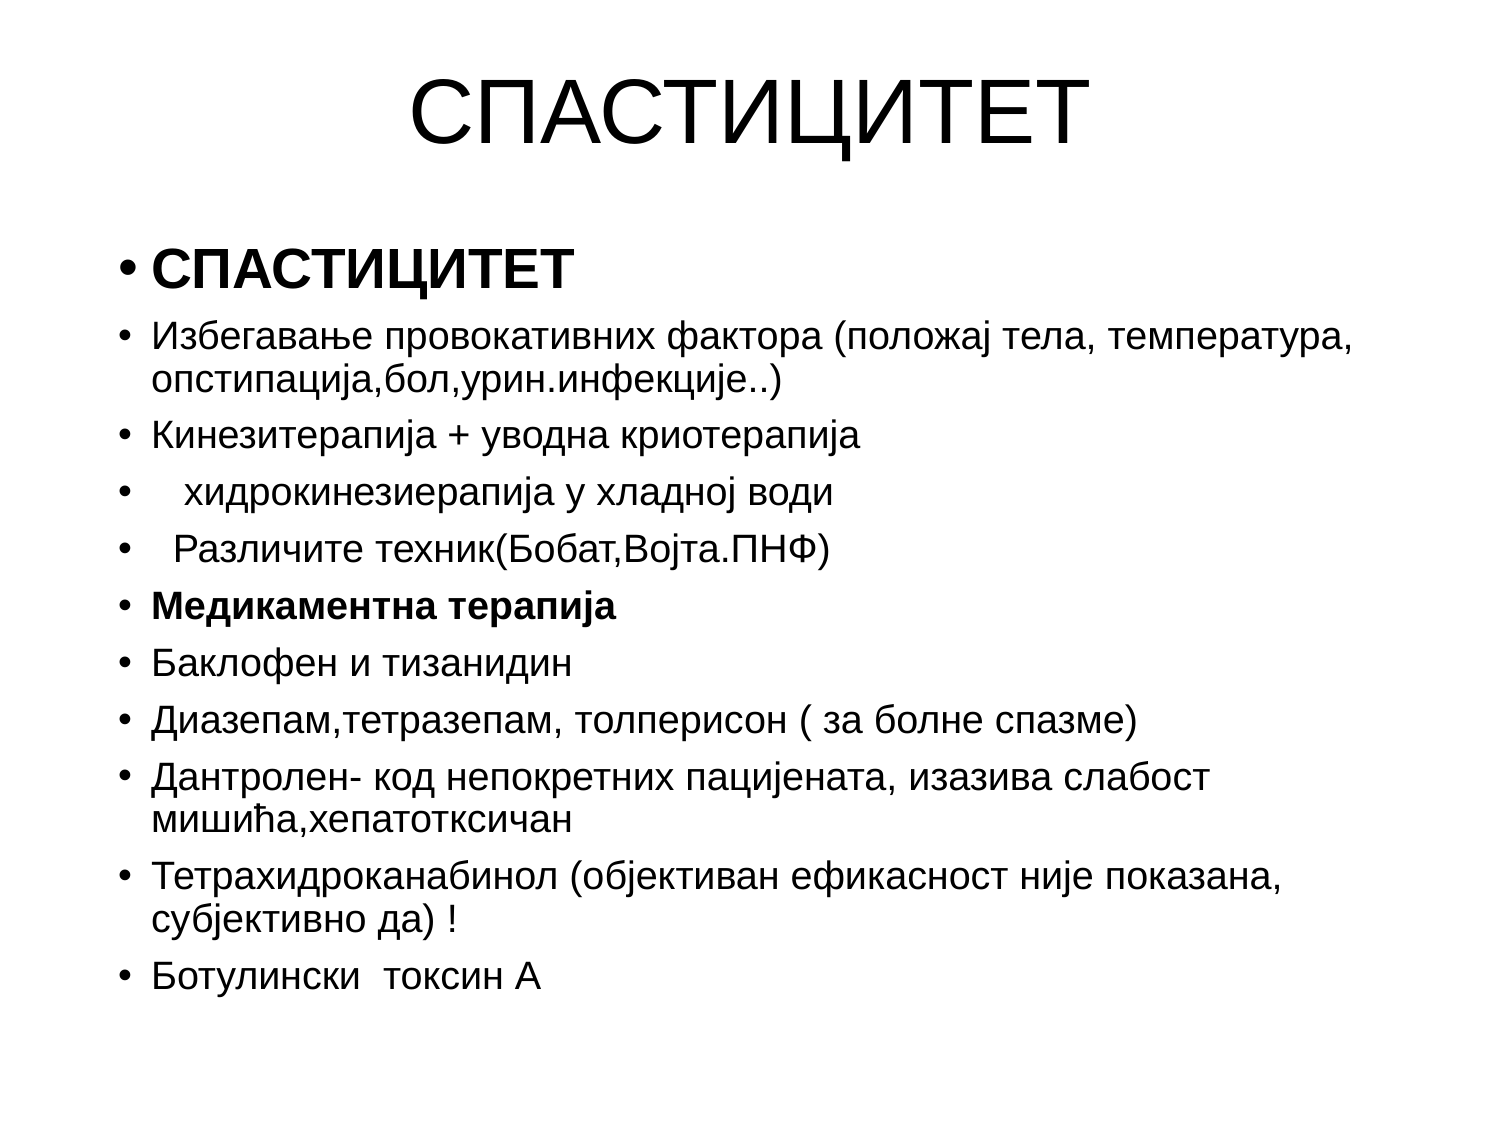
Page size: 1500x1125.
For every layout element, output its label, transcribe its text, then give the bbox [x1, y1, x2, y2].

list СПАСТИЦИТЕТ Избегавање провокативних фактора (положај тела, температура, опстипација,бол,урин.инфекције..) Кинезитерапија + уводна криотерапија хидрокинезиерапија у хладној води Различите техник(Бобат,Војта.ПНФ) Медикаментна терапија Баклофен и тизанидин Диазепам,тетразепам, толперисон ( за болне спазме) Дантролен- код непокретних пацијената, изазива слабост мишића,хепатотксичан Тетрахидроканабинол (објективан ефикасност није показана, субјективно да) ! Ботулински токсин А [103, 232, 1397, 1014]
title СПАСТИЦИТЕТ [103, 59, 1397, 232]
